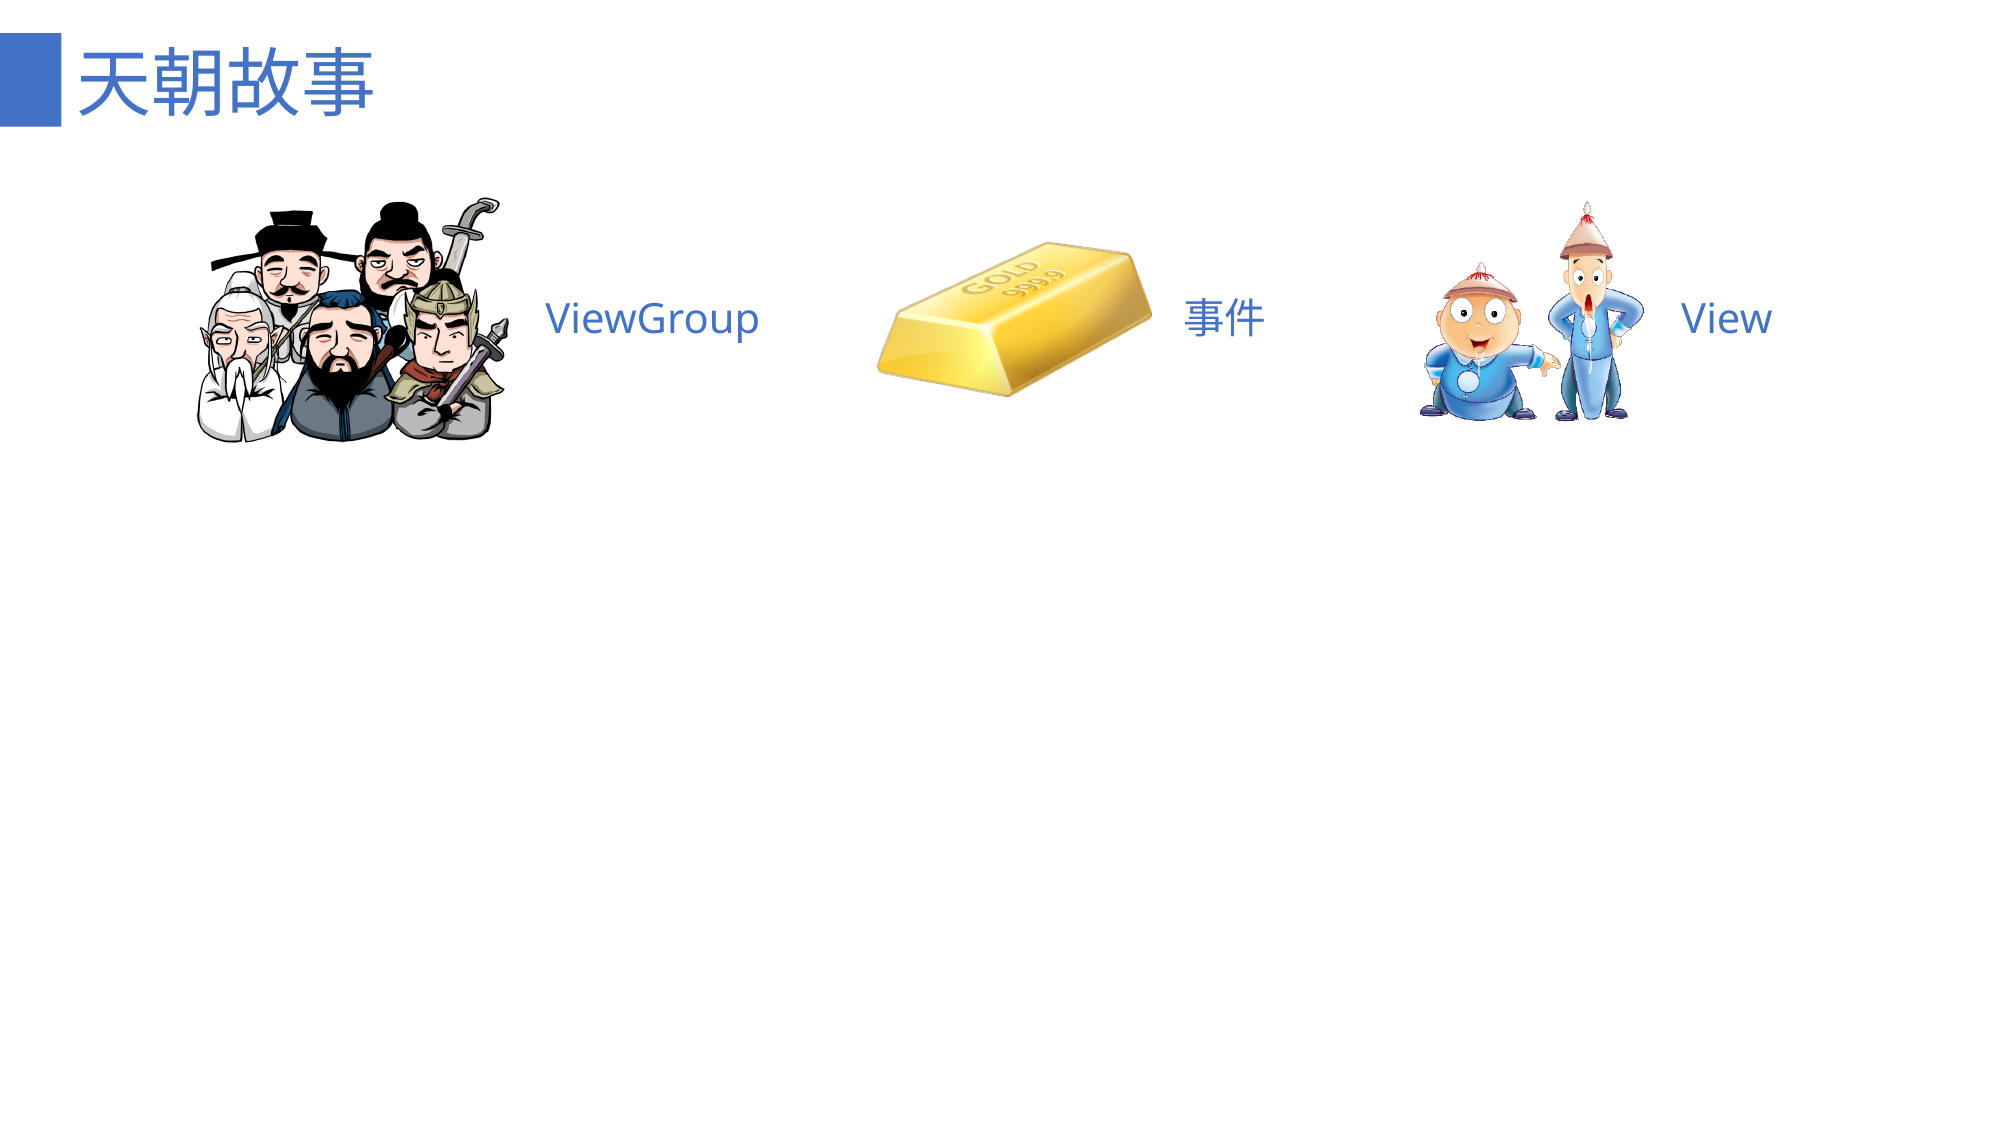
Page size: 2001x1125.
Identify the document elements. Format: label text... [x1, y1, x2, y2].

picture [1392, 169, 1667, 444]
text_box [196, 197, 780, 444]
text_box 事件 [1168, 272, 1392, 369]
title 天朝故事 [61, 38, 1000, 134]
text_box View [1667, 272, 1940, 369]
picture [877, 183, 1152, 458]
